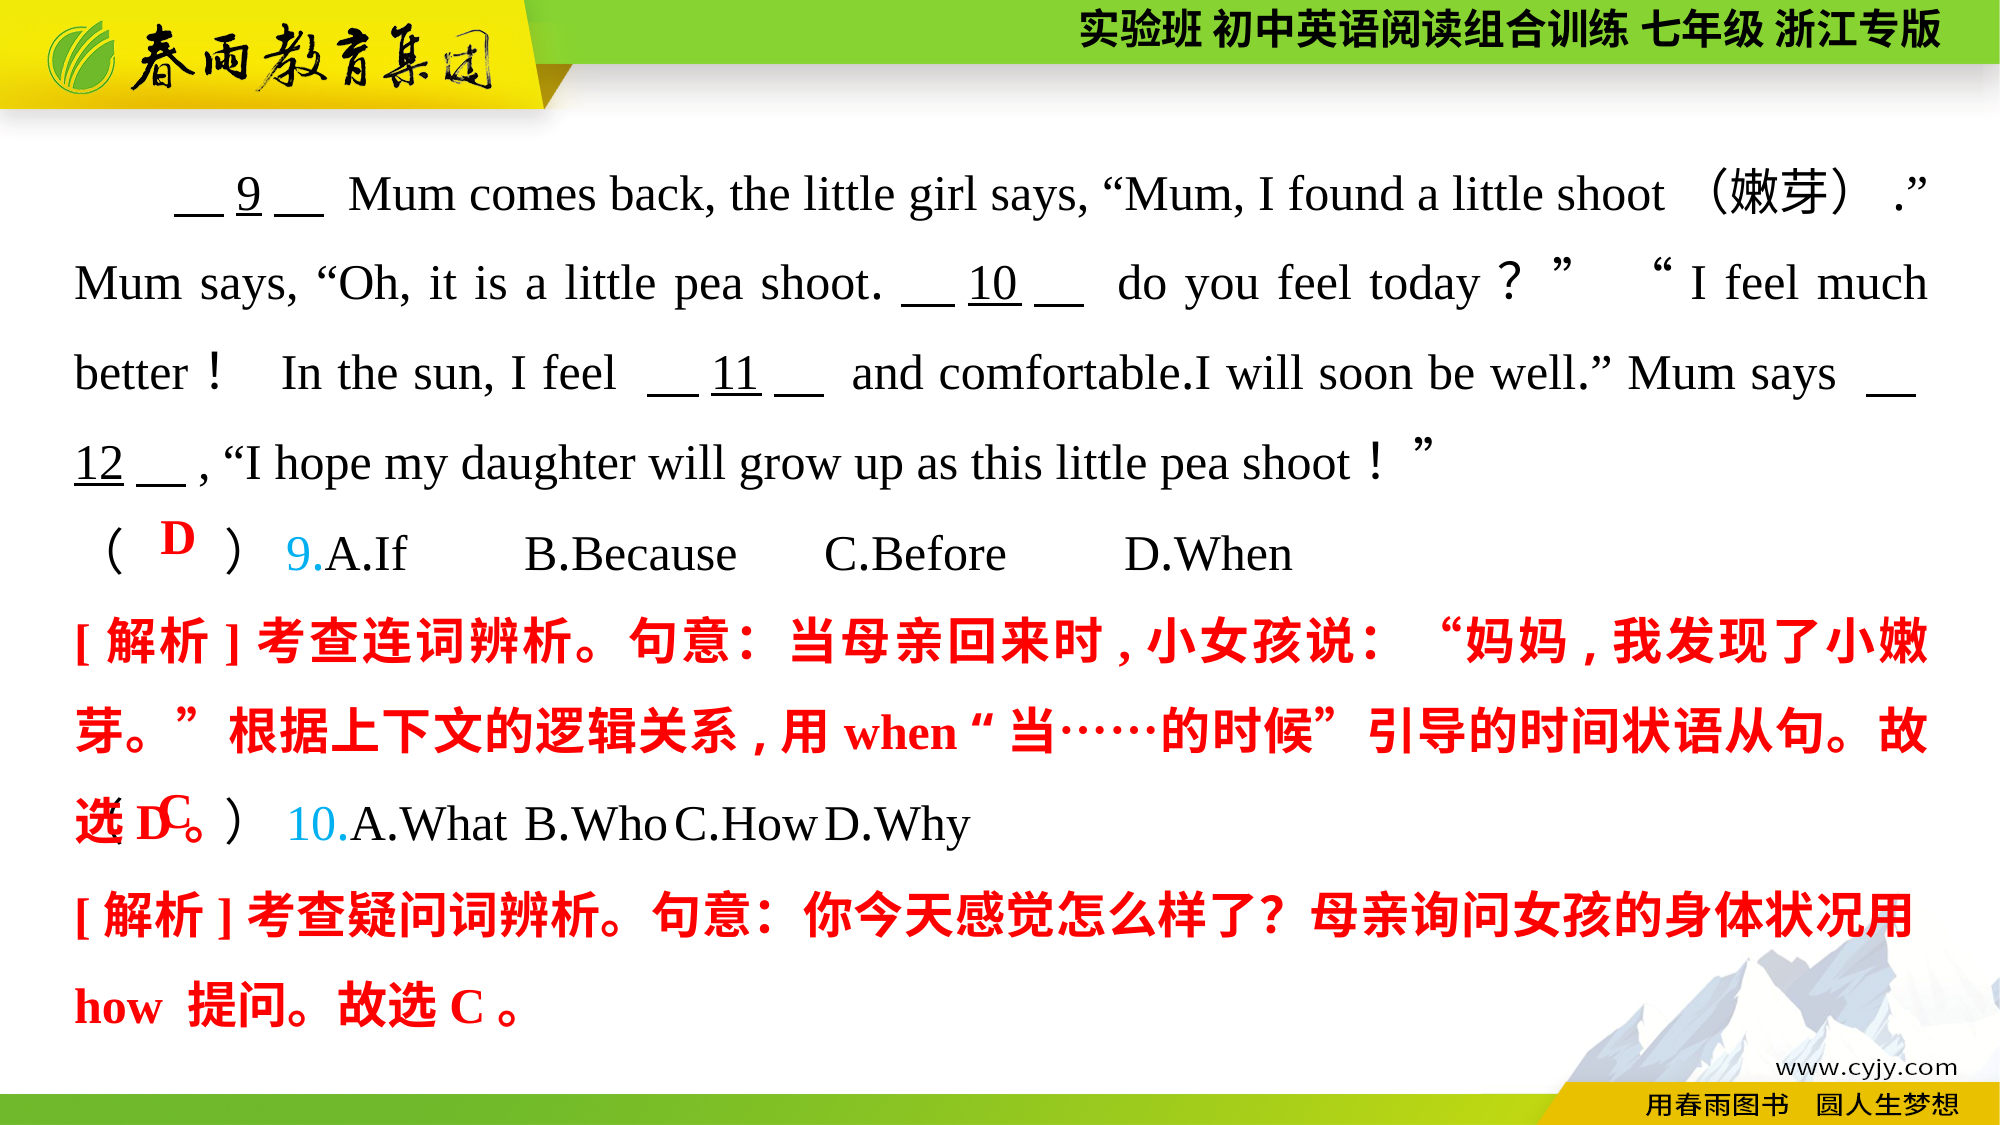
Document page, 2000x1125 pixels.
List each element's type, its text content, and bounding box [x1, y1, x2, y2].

text_box C [142, 771, 209, 845]
text_box [解析]考查连词辨析。句意：当母亲回来时,小女孩说：“妈妈,我发现了小嫩芽。”根据上下文的逻辑关系,用when “当……的时候”引导的时间状语从句。故选D。 [59, 571, 1944, 845]
text_box [解析]考查疑问词辨析。句意：你今天感觉怎么样了？母亲询问女孩的身体状况用how 提问。故选C。 [59, 845, 1944, 1041]
text_box D [145, 497, 212, 571]
picture [0, 0, 2000, 1125]
list 9 Mum comes back, the little girl says, “Mum, I found a little shoot（嫩芽）.” Mum says, “Oh, it is a little pea shoot. 10 do you feel today？” “I feel much better！ In the sun, I feel 11 and comfortable.I will soon be well.” Mum says 12 , “I hope my daughter will grow up as this little pea shoot！” （ ）9.A.If B.Because C.Before D.When （ ）10.A.What B.Who C.How D.Why [59, 122, 1944, 571]
